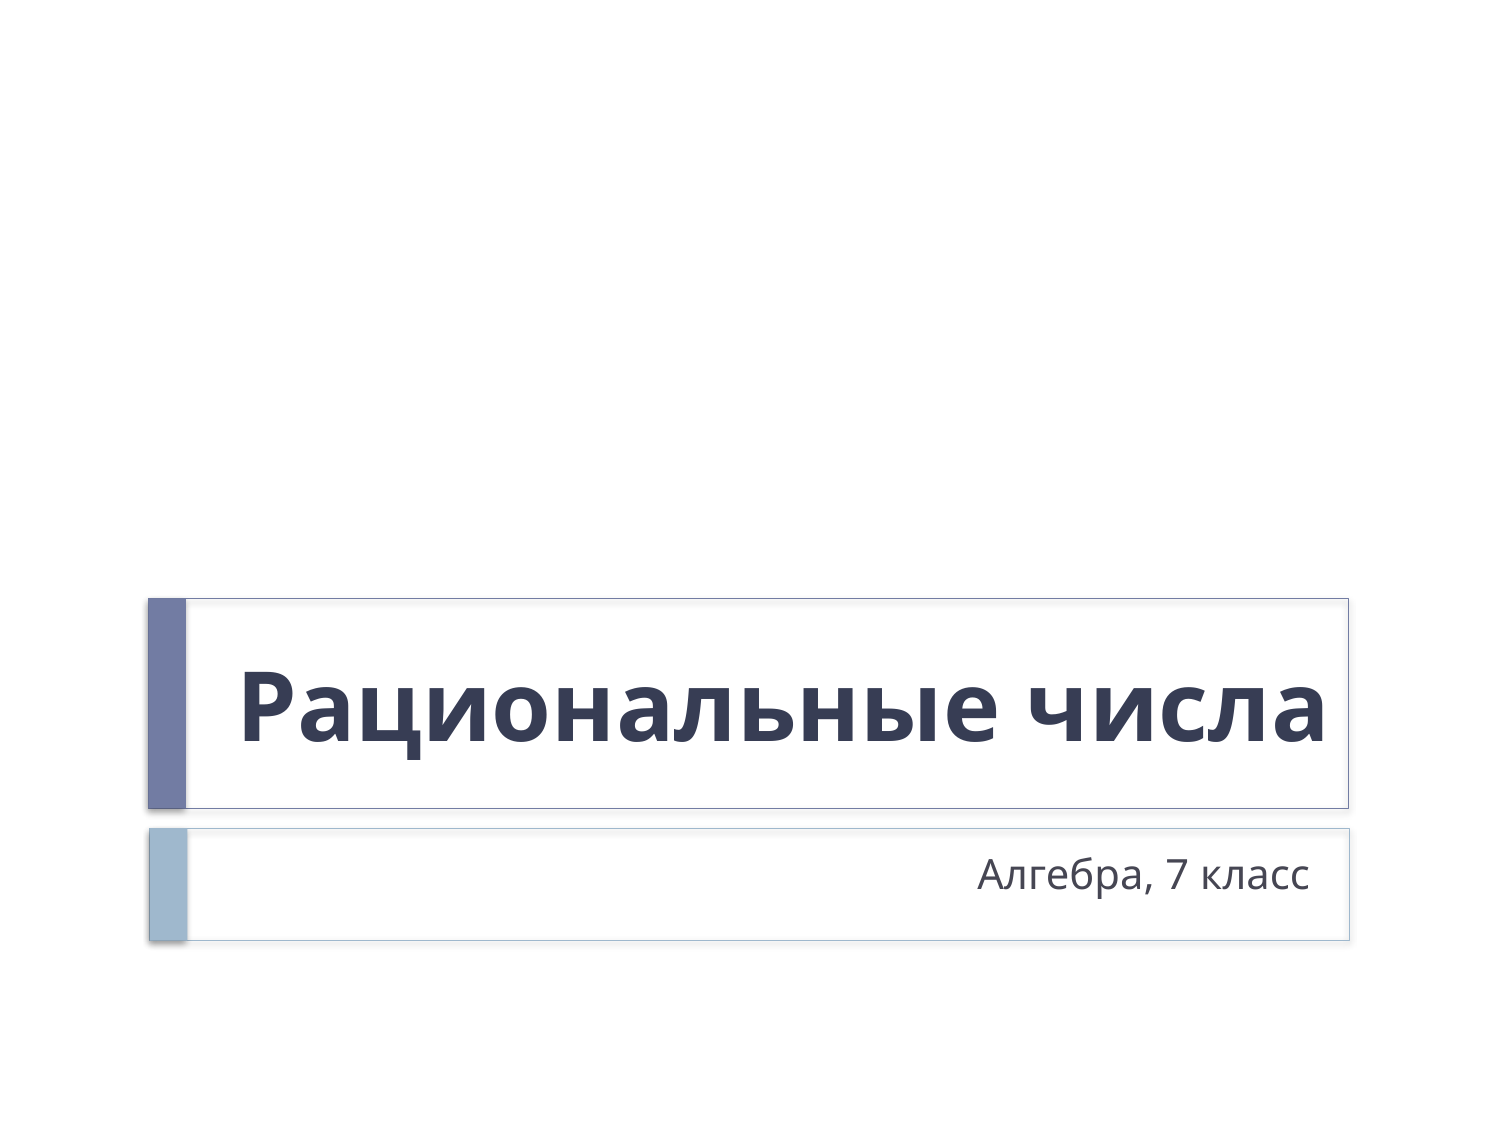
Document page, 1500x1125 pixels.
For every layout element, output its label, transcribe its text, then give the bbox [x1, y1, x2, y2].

title Рациональные числа [220, 637, 1346, 800]
subtitle Алгебра, 7 класс [200, 840, 1325, 929]
